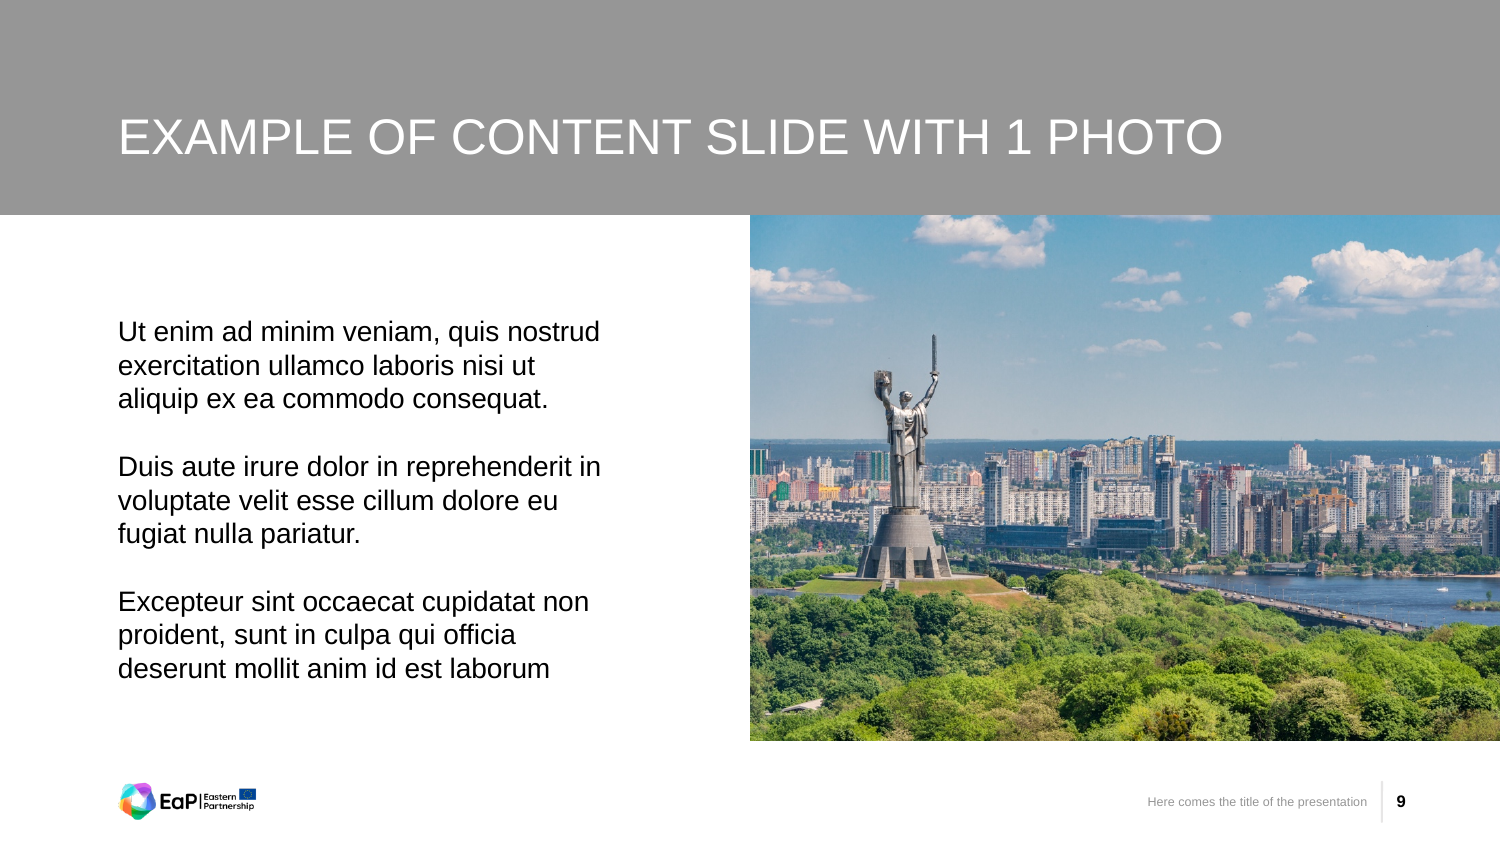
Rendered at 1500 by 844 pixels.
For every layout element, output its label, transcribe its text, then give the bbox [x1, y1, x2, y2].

text_box Ut enim ad minim veniam, quis nostrud exercitation ullamco laboris nisi ut aliquip ex ea commodo consequat. Duis aute irure dolor in reprehenderit in voluptate velit esse cillum dolore eu fugiat nulla pariatur. Excepteur sint occaecat cupidatat non proident, sunt in culpa qui officia deserunt mollit anim id est laborum [117, 256, 626, 741]
picture [101, 771, 273, 831]
title Example of content slide with 1 photo [117, 61, 1382, 216]
picture [749, 215, 1500, 741]
